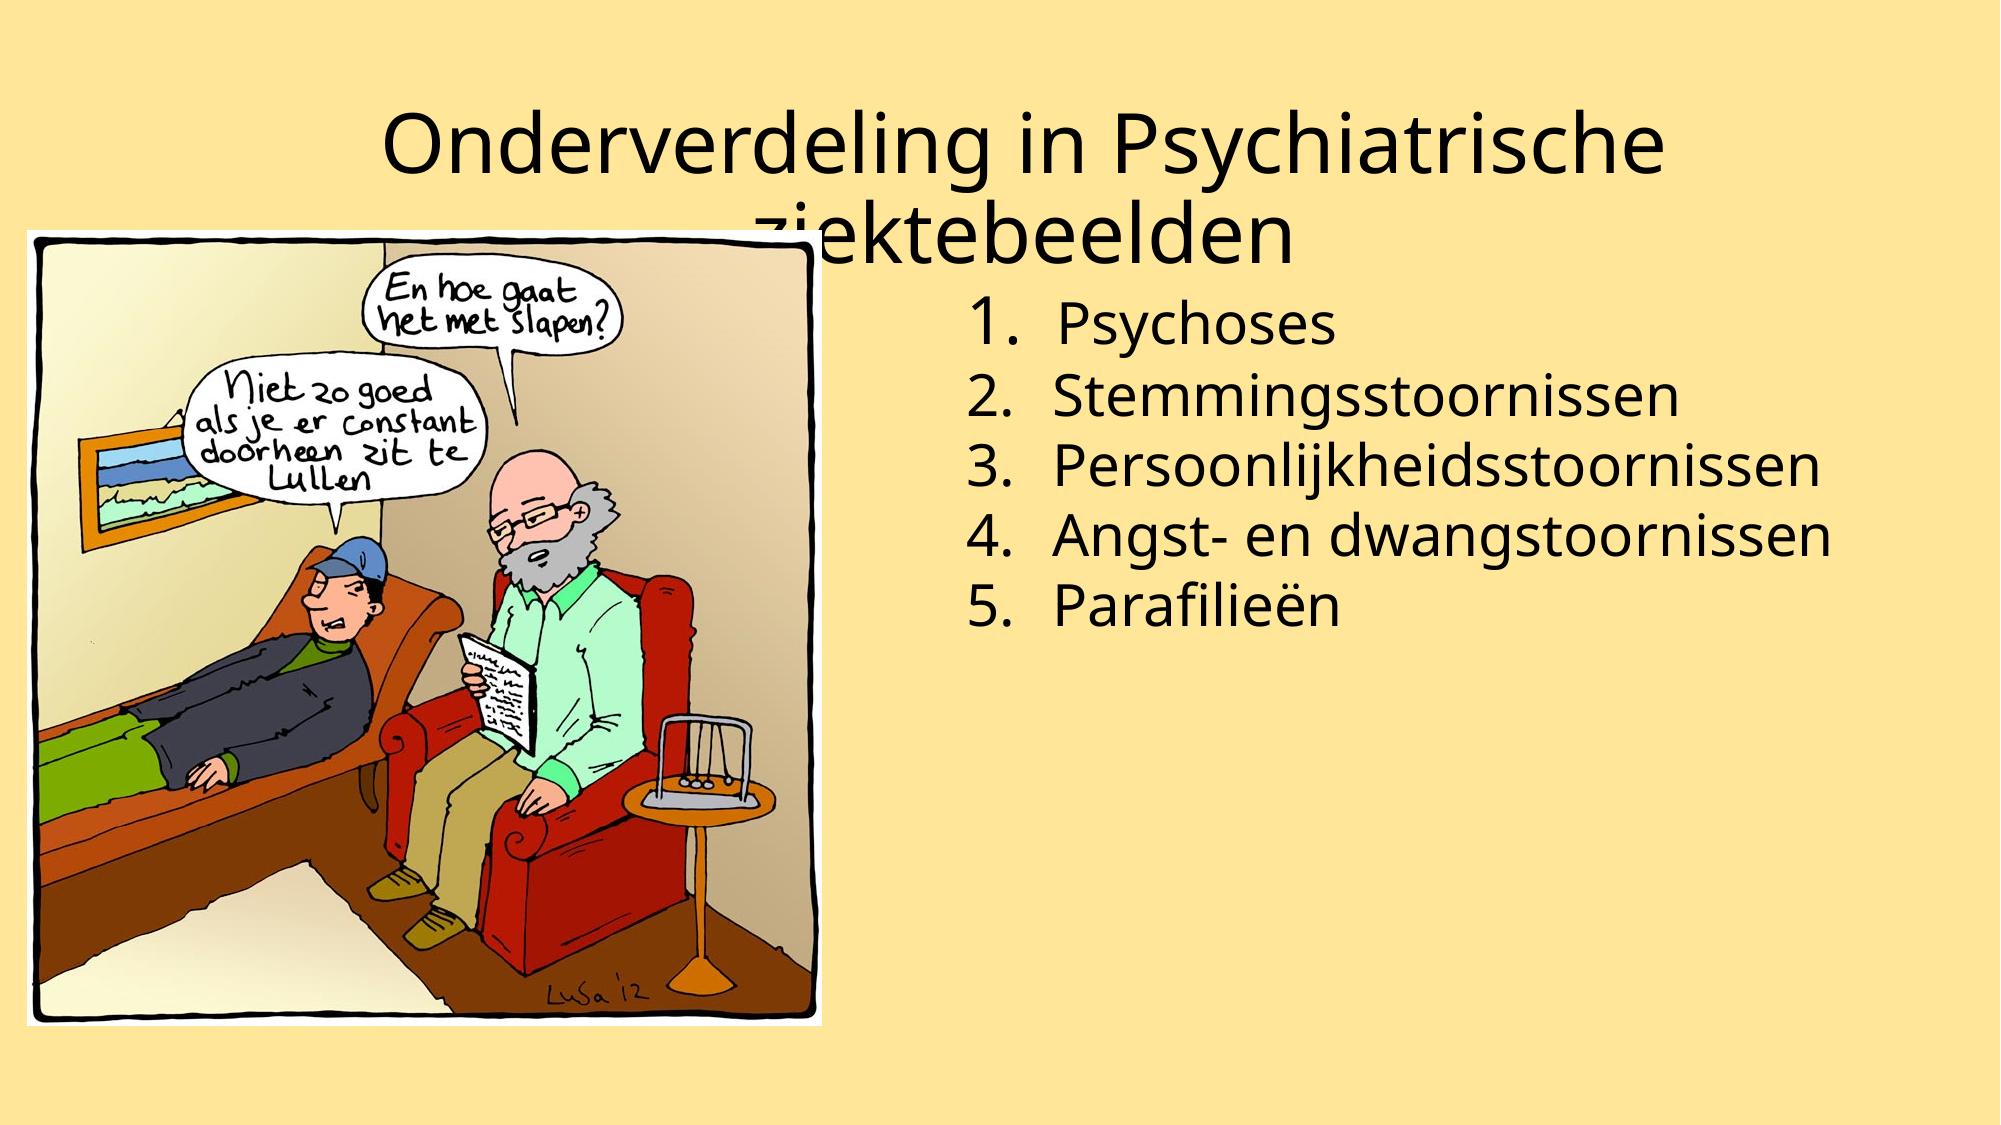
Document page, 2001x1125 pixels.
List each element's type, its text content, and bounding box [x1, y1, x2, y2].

picture [27, 230, 822, 1026]
text_box Psychoses Stemmingsstoornissen Persoonlijkheidsstoornissen Angst- en dwangstoornissen Parafilieën [951, 270, 1879, 691]
subtitle Onderverdeling in Psychiatrische ziektebeelden [89, 93, 1960, 207]
